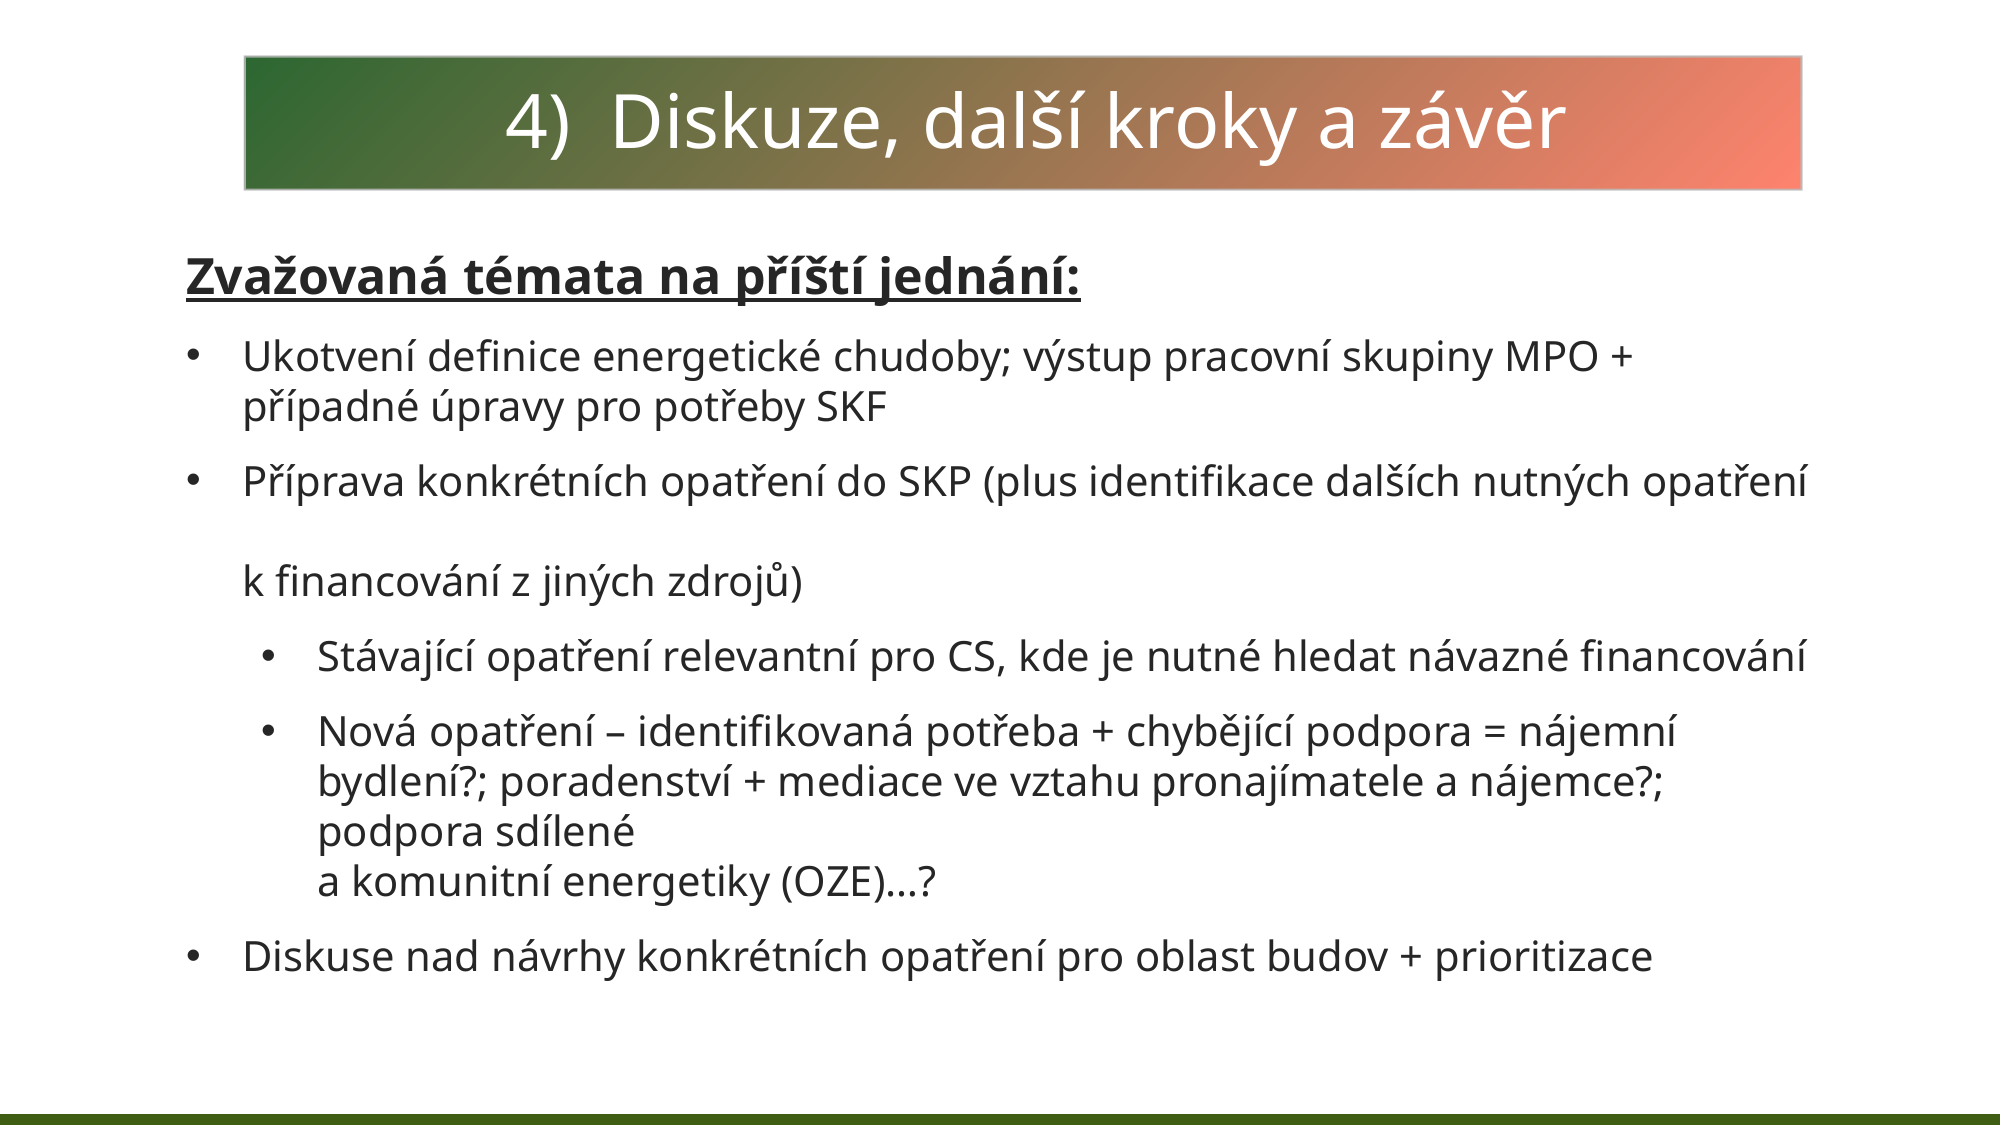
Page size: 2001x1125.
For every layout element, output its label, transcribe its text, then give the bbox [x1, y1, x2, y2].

text_box [0, 1113, 2000, 1125]
text_box Zvažovaná témata na příští jednání: Ukotvení definice energetické chudoby; výstup pracovní skupiny MPO + případné úpravy pro potřeby SKF Příprava konkrétních opatření do SKP (plus identifikace dalších nutných opatření k financování z jiných zdrojů) Stávající opatření relevantní pro CS, kde je nutné hledat návazné financování Nová opatření – identifikovaná potřeba + chybějící podpora = nájemní bydlení?; poradenství + mediace ve vztahu pronajímatele a nájemce?; podpora sdílené a komunitní energetiky (OZE)…? Diskuse nad návrhy konkrétních opatření pro oblast budov + prioritizace [171, 237, 1829, 1063]
title 4) Diskuze, další kroky a závěr [244, 58, 1829, 190]
